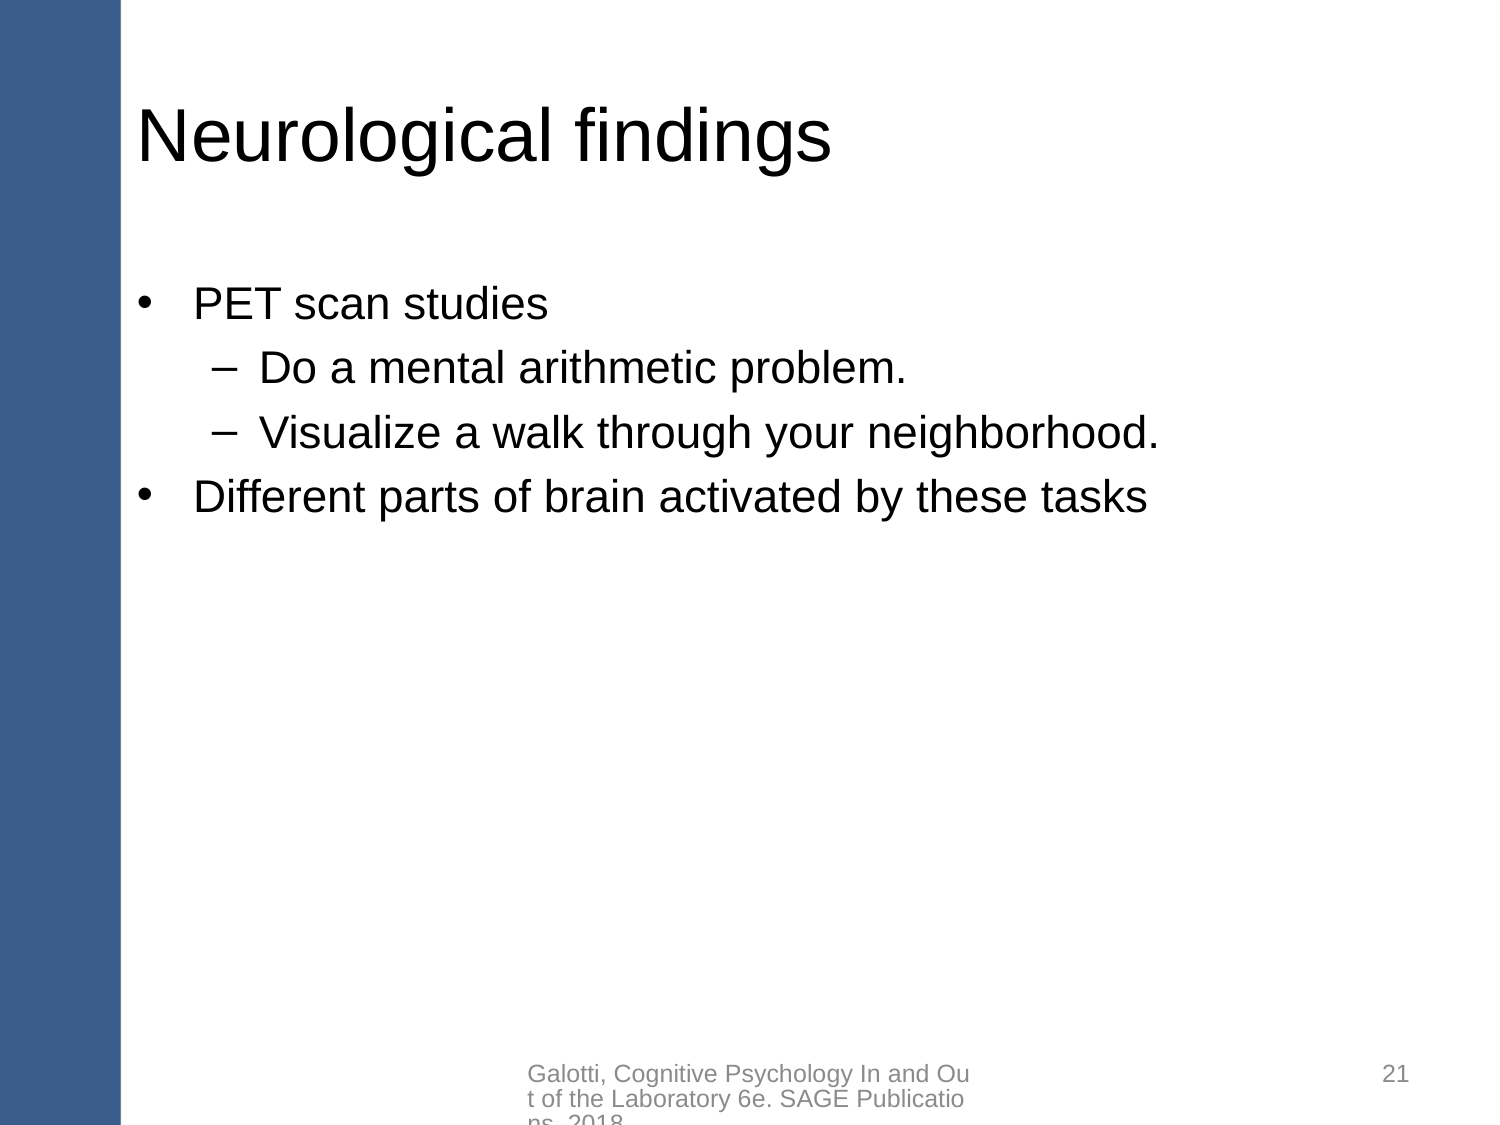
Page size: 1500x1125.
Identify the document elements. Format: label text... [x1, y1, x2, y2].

slide_number 21 [1074, 1042, 1425, 1103]
title Neurological findings [121, 37, 1472, 225]
list PET scan studies Do a mental arithmetic problem. Visualize a walk through your neighborhood. Different parts of brain activated by these tasks [121, 266, 1472, 1009]
footer Galotti, Cognitive Psychology In and Out of the Laboratory 6e. SAGE Publications, 2018. [512, 1042, 988, 1103]
picture [0, 0, 1500, 1125]
